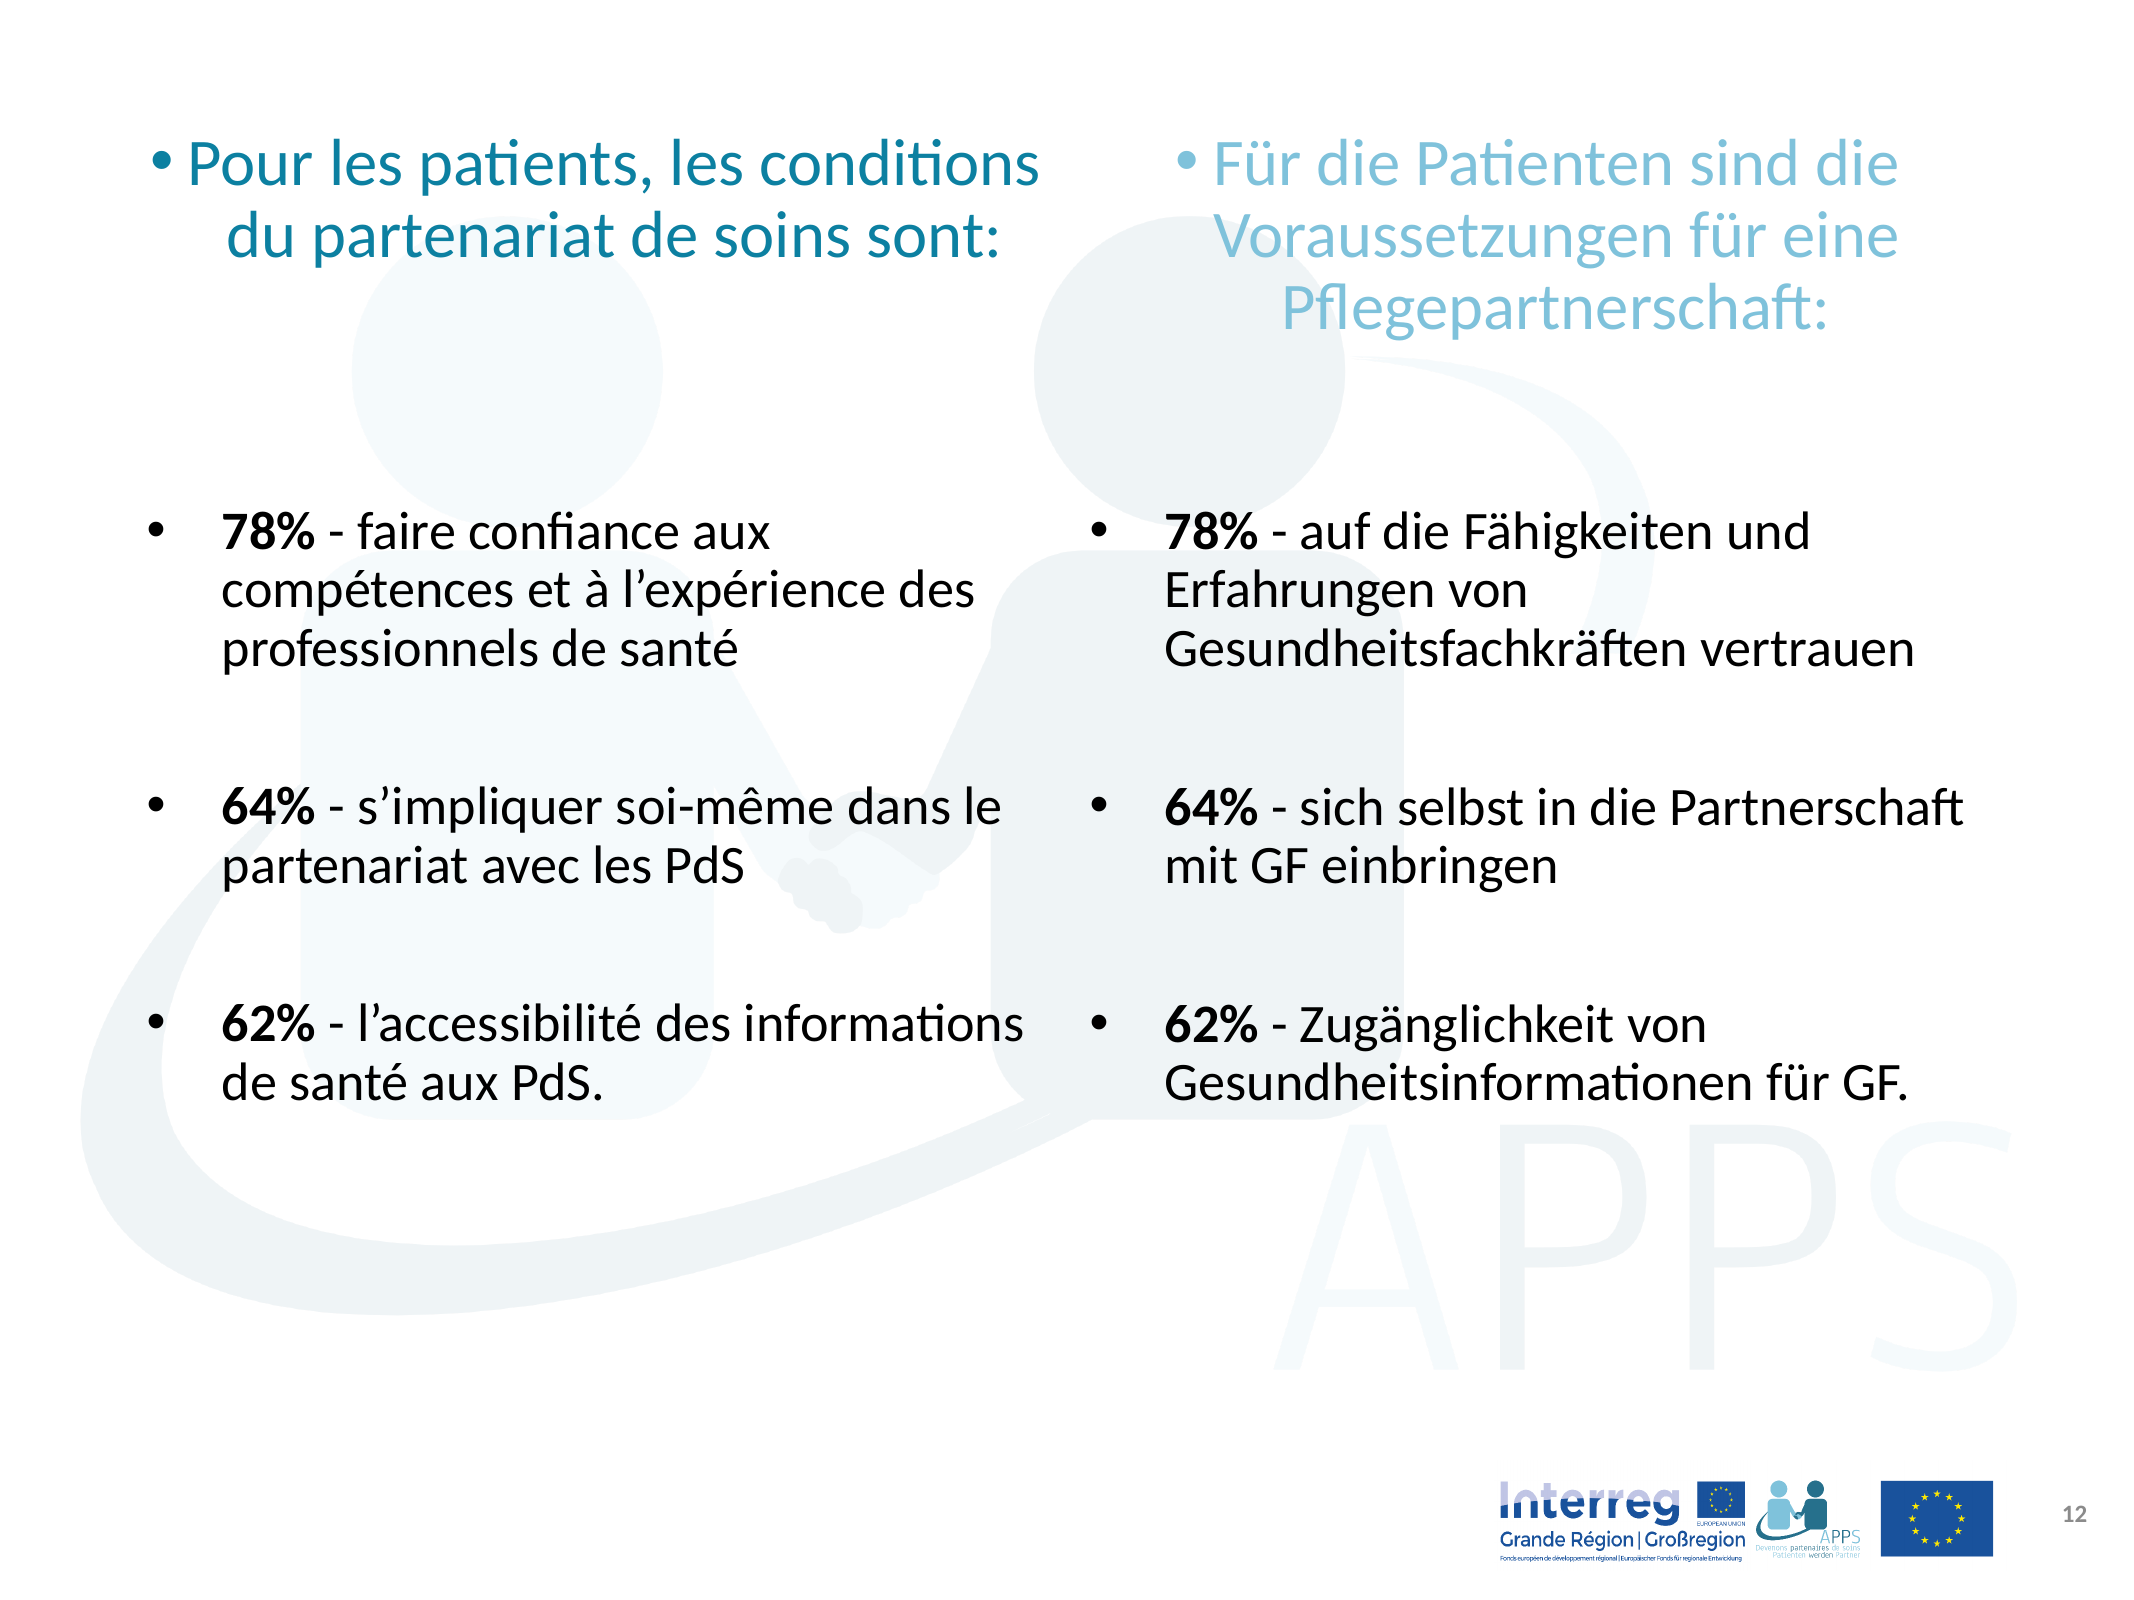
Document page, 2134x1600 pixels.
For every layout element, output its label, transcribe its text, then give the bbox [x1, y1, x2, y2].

list 78% - faire confiance aux compétences et à l’expérience des professionnels de santé 64% - s’impliquer soi-même dans le partenariat avec les PdS 62% - l’accessibilité des informations de santé aux PdS. [146, 502, 1045, 1441]
picture [27, 71, 2070, 1571]
list 78% - auf die Fähigkeiten und Erfahrungen von Gesundheitsfachkräften vertrauen 64% - sich selbst in die Partnerschaft mit GF einbringen 62% - Zugänglichkeit von Gesundheitsinformationen für GF. [1089, 502, 1988, 1441]
list Für die Patienten sind die Voraussetzungen für eine Pflegepartnerschaft: [1088, 127, 1987, 503]
list Pour les patients, les conditions du partenariat de soins sont: [146, 127, 1045, 502]
slide_number 13 [1622, 1472, 2103, 1553]
